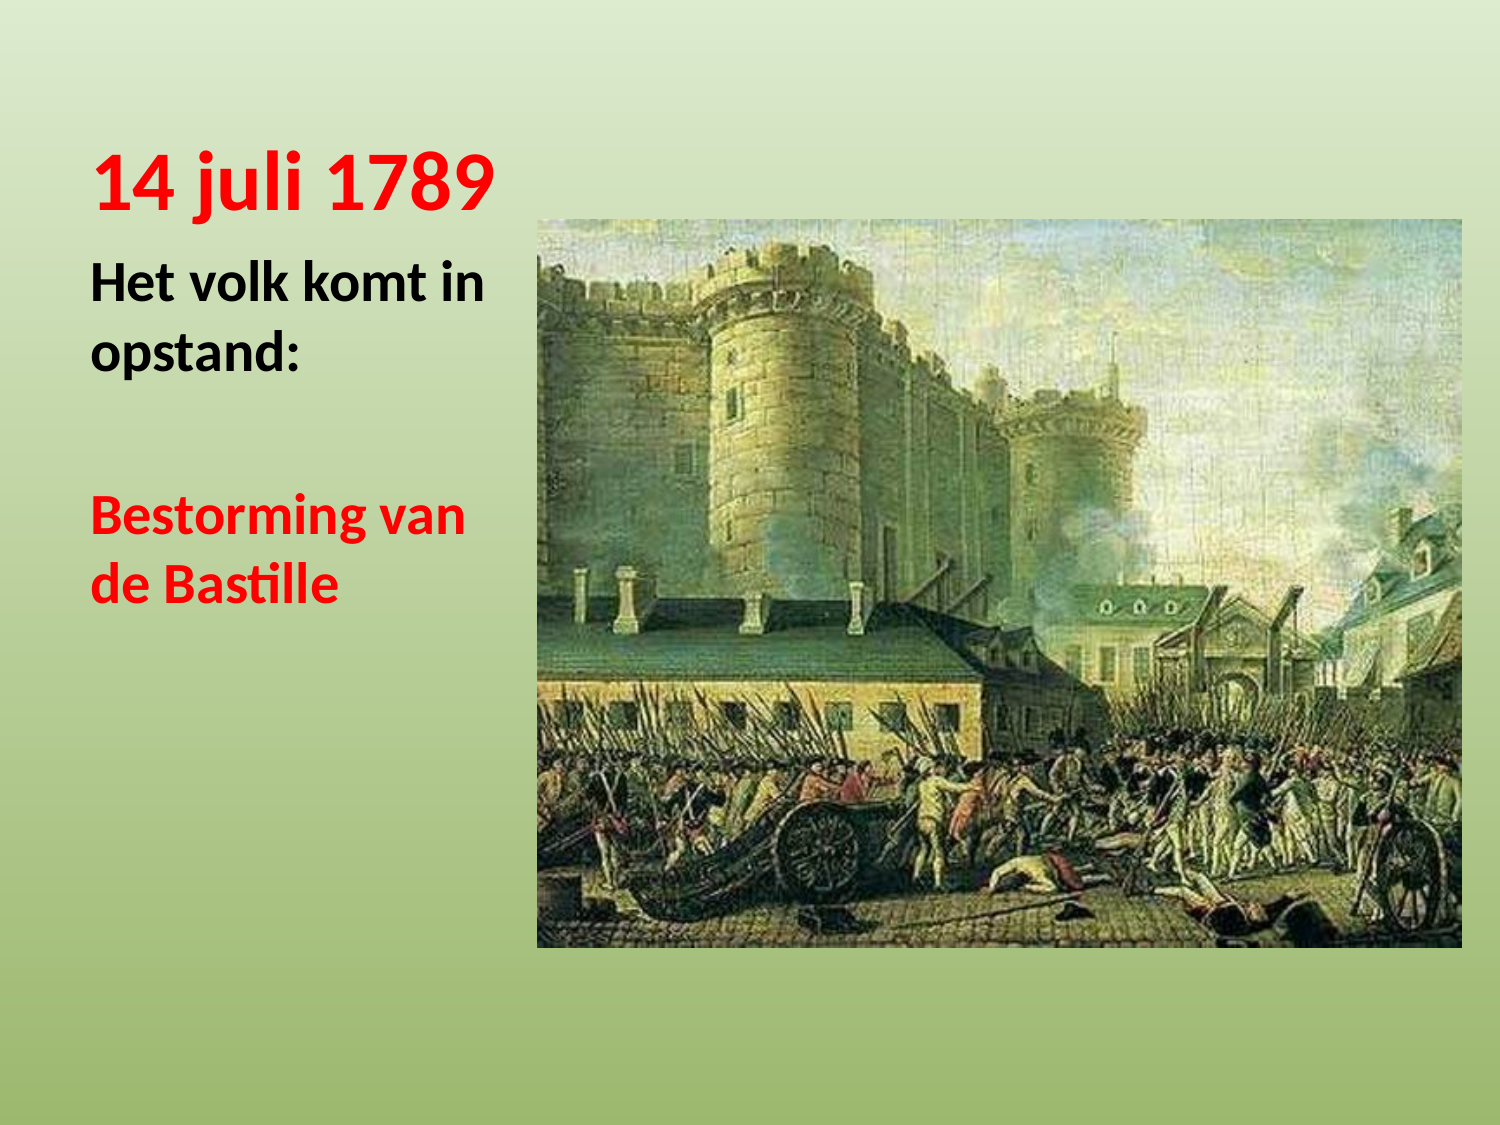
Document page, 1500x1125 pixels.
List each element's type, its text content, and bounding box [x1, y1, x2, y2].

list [537, 219, 1462, 949]
title 14 juli 1789 [75, 44, 569, 236]
list Het volk komt in opstand: Bestorming van de Bastille [75, 235, 514, 1005]
